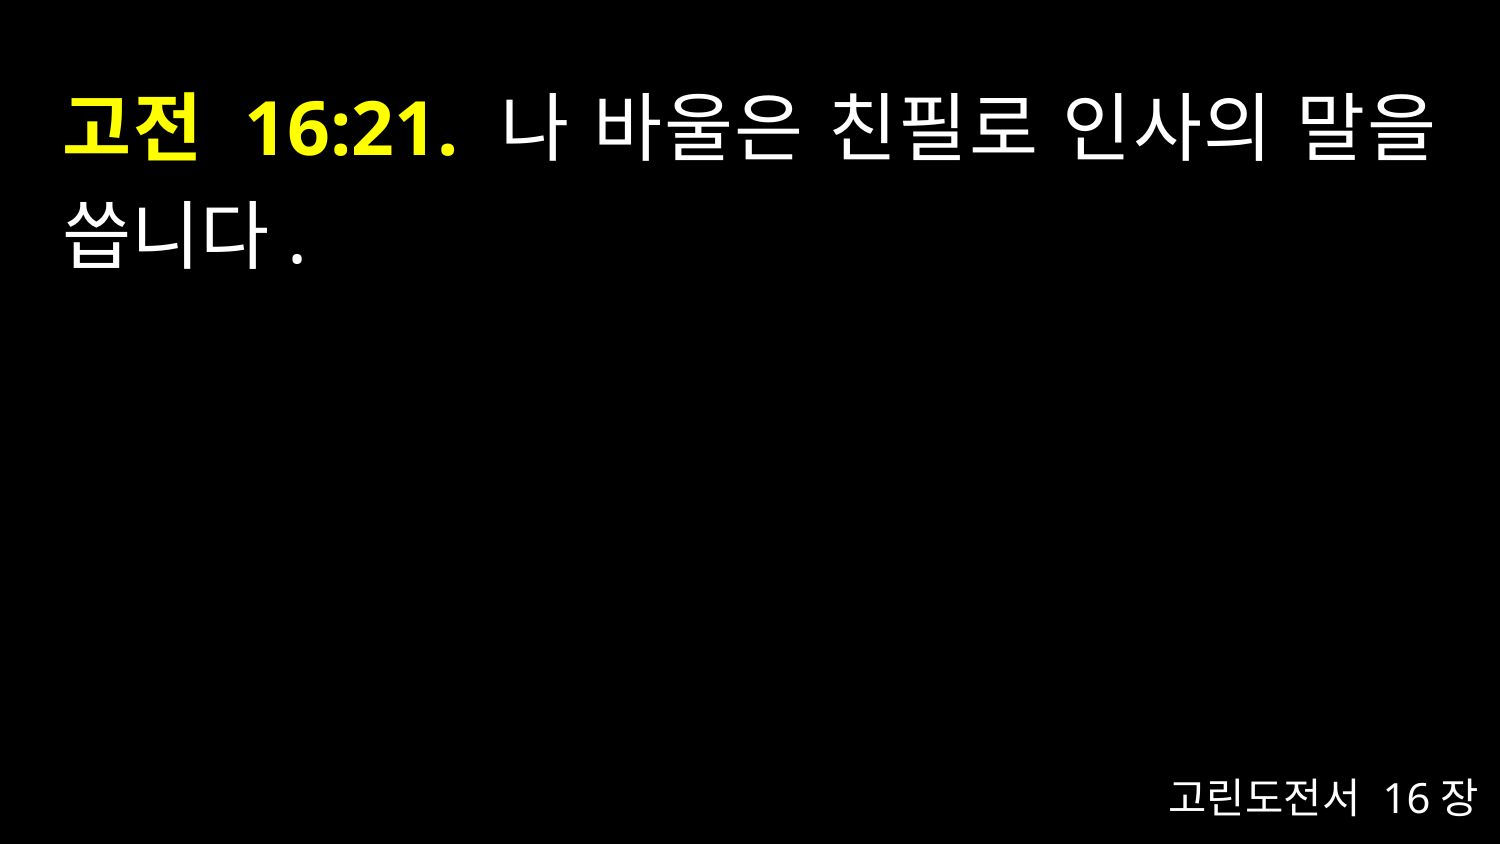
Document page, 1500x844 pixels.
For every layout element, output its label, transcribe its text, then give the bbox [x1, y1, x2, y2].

title 고전 16:21. 나 바울은 친필로 인사의 말을 씁니다. [0, 0, 1500, 844]
subtitle 고린도전서 16장 [916, 770, 1500, 844]
